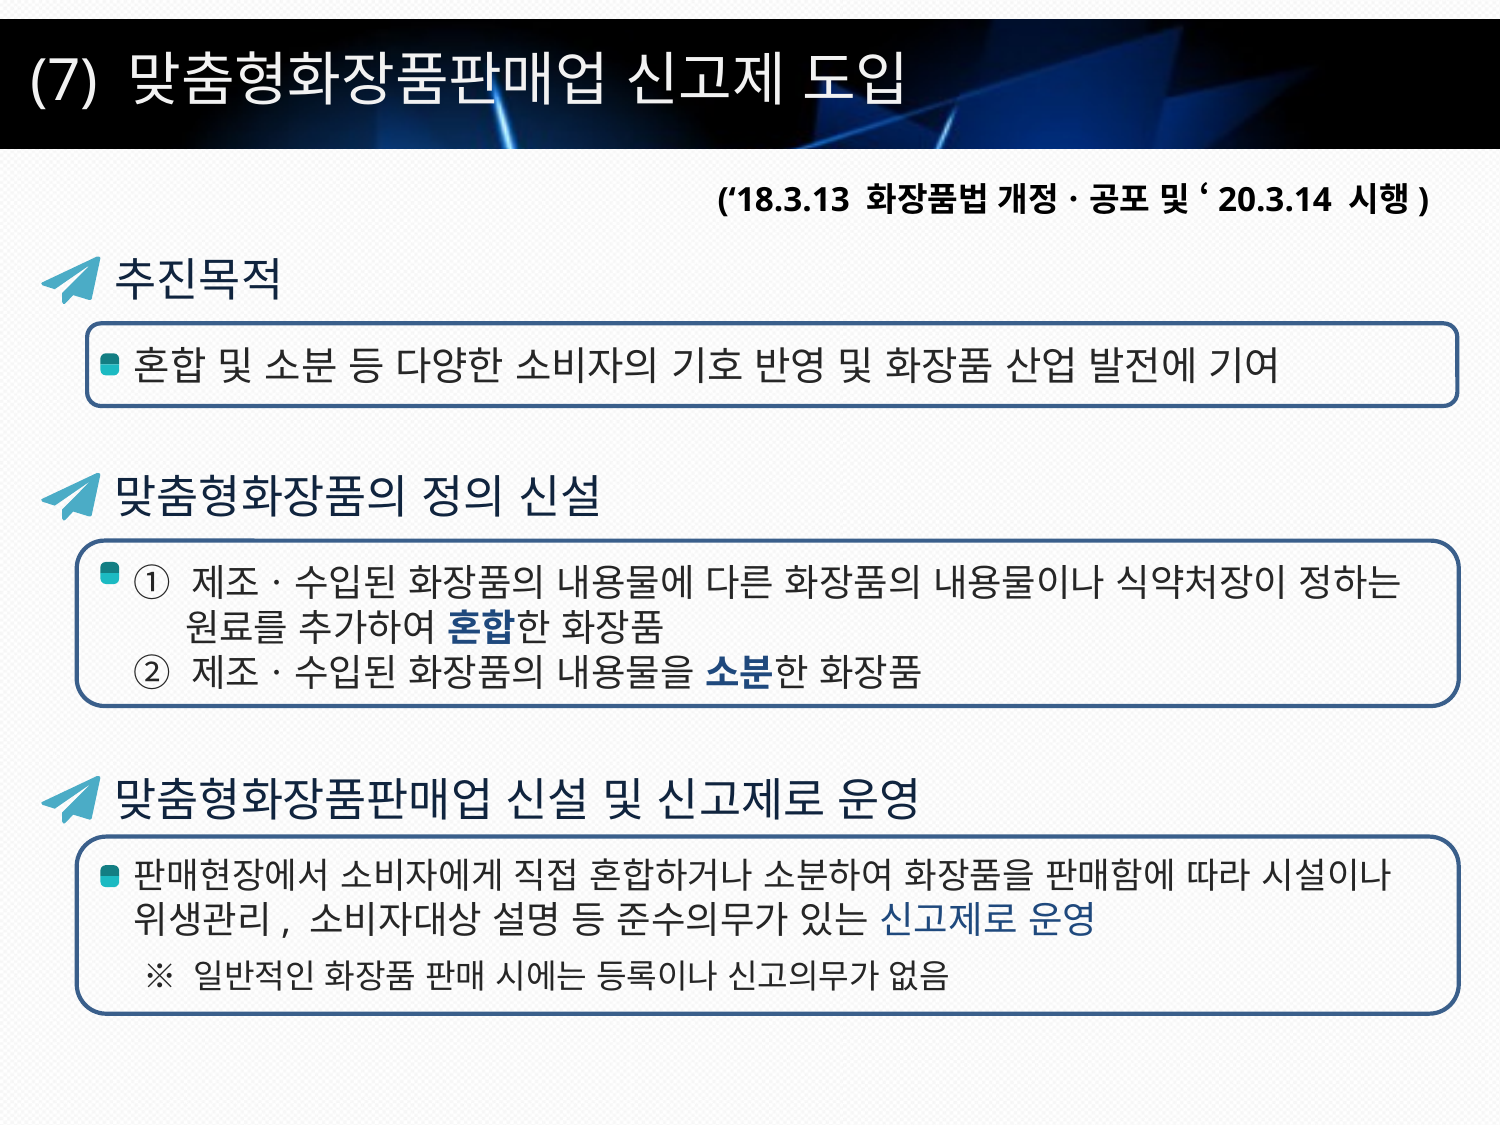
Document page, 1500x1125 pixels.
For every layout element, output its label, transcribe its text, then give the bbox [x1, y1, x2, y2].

text_box [74, 834, 1452, 1016]
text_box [0, 18, 1500, 150]
text_box [74, 538, 1454, 707]
text_box [41, 776, 100, 824]
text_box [100, 333, 1483, 398]
picture [0, 150, 1500, 1125]
text_box [41, 473, 100, 521]
text_box (‘18.3.13 화장품법 개정ㆍ공포 및 ‘20.3.14 시행) [702, 171, 1483, 226]
text_box 추진목적 [100, 243, 1447, 314]
text_box [41, 256, 100, 304]
picture [0, 0, 1500, 18]
text_box [85, 321, 1459, 409]
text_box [100, 551, 1483, 704]
text_box 맞춤형화장품판매업 신설 및 신고제로 운영 [100, 763, 1447, 833]
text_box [100, 845, 1483, 1008]
text_box 맞춤형화장품의 정의 신설 [100, 459, 1447, 530]
